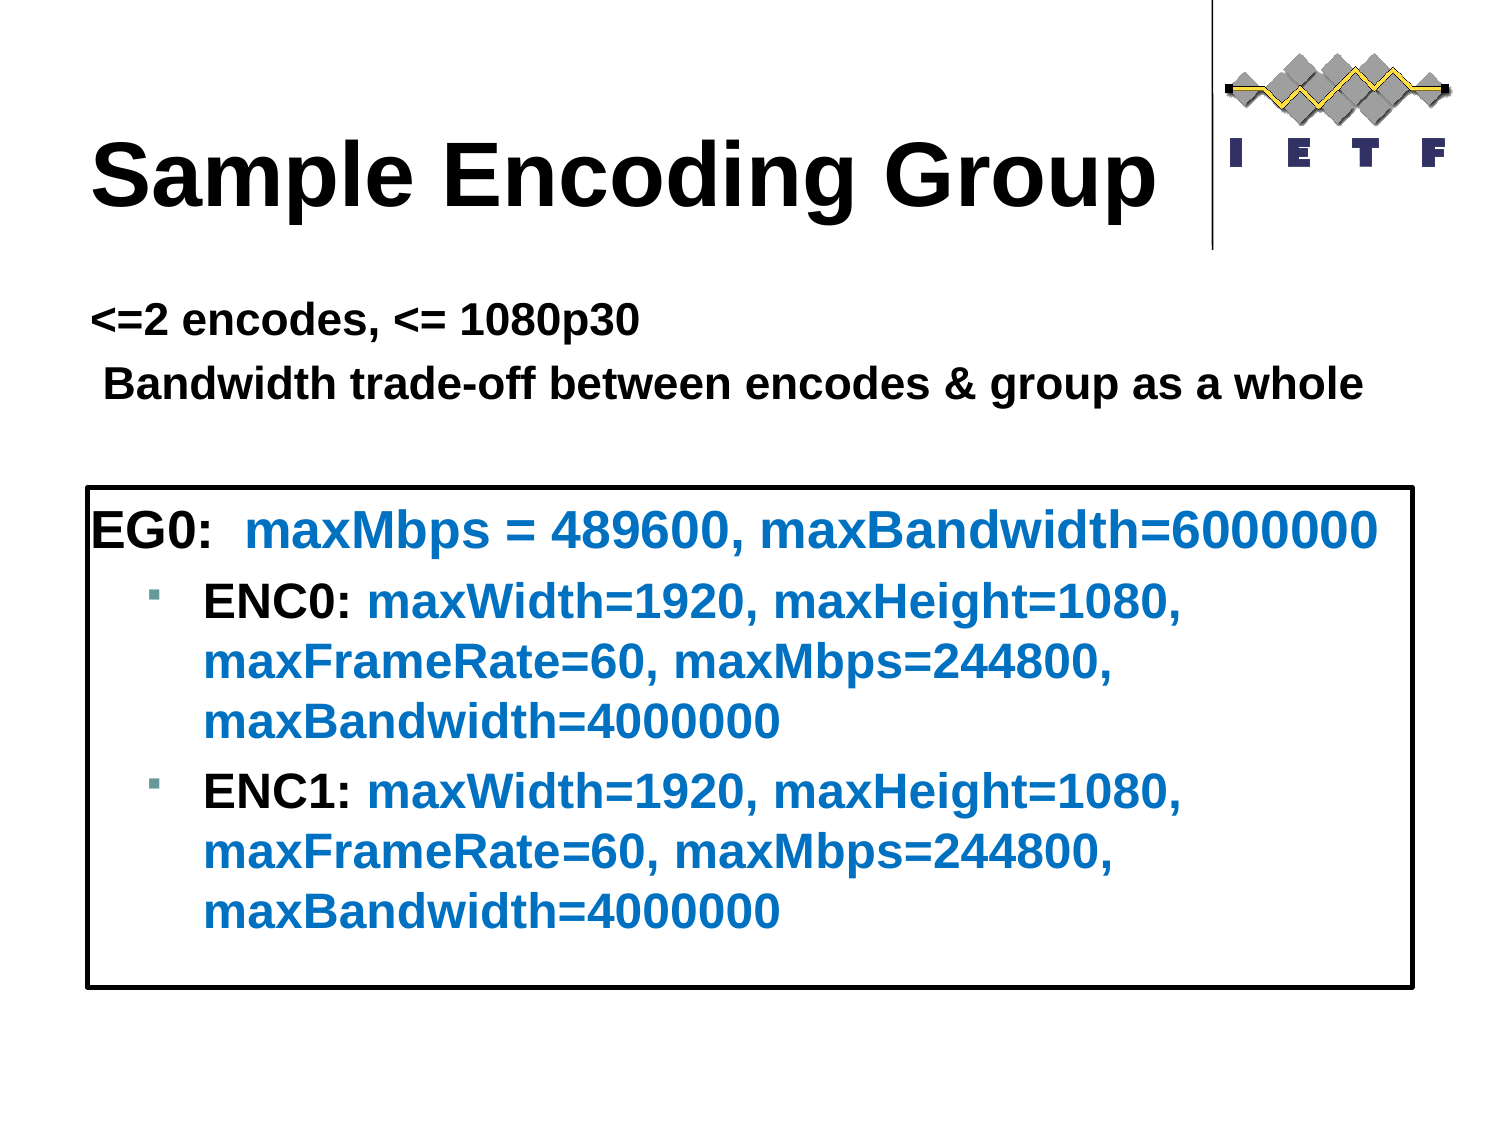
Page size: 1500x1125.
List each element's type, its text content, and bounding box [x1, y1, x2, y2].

title Sample Encoding Group [74, 19, 1201, 233]
list <=2 encodes, <= 1080p30 Bandwidth trade-off between encodes & group as a whole EG0: maxMbps = 489600, maxBandwidth=6000000 ENC0: maxWidth=1920, maxHeight=1080, maxFrameRate=60, maxMbps=244800, maxBandwidth=4000000 ENC1: maxWidth=1920, maxHeight=1080, maxFrameRate=60, maxMbps=244800, maxBandwidth=4000000 [74, 281, 1426, 1006]
picture [1212, 37, 1463, 181]
text_box [87, 487, 1413, 988]
